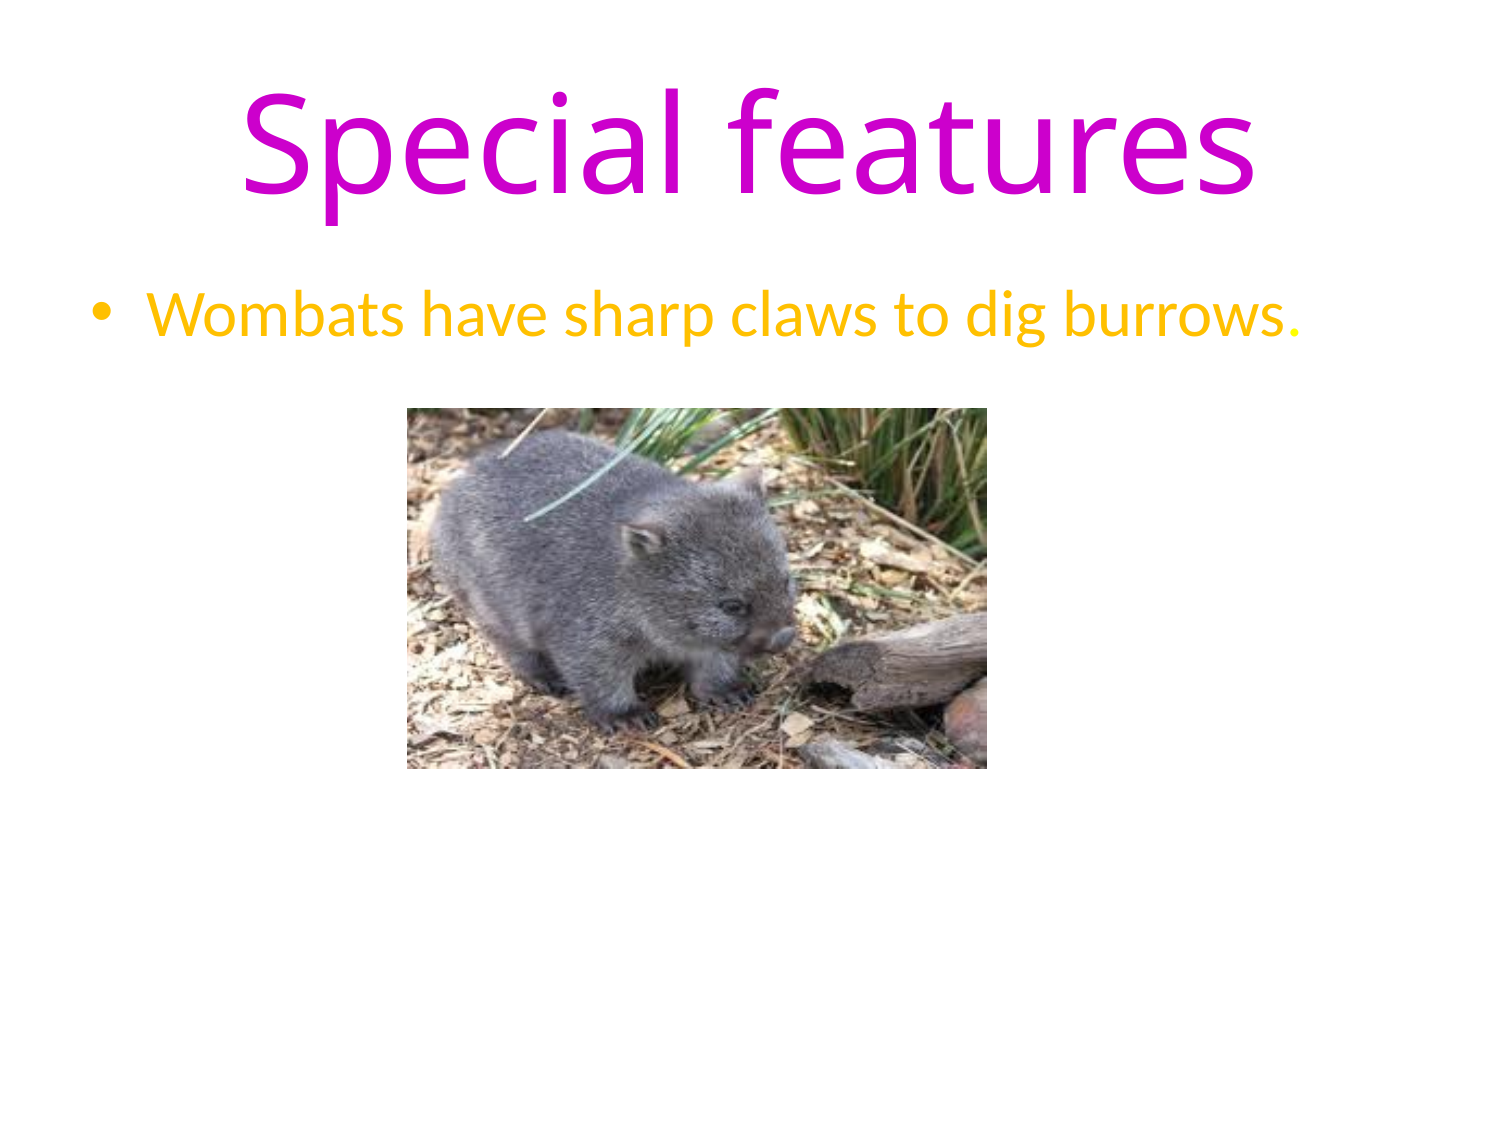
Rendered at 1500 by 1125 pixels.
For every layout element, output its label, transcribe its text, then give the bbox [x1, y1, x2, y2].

list Wombats have sharp claws to dig burrows. [75, 262, 1425, 1005]
title Special features [75, 45, 1425, 233]
picture [407, 408, 987, 770]
